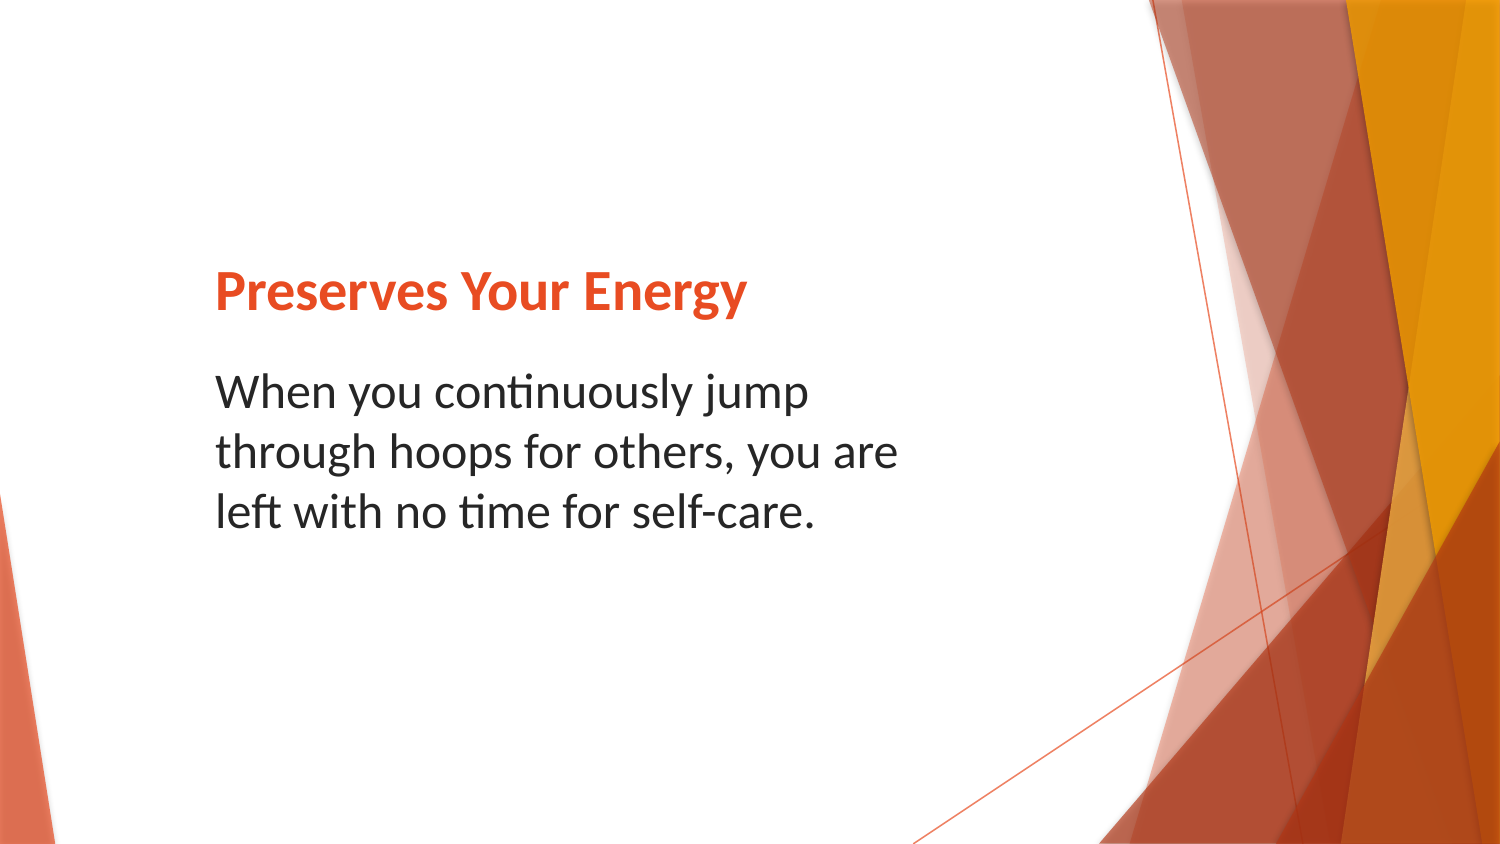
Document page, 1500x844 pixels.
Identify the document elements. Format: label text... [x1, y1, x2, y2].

list When you continuously jump through hoops for others, you are left with no time for self-care. [200, 351, 928, 777]
title Preserves Your Energy [200, 244, 1258, 344]
